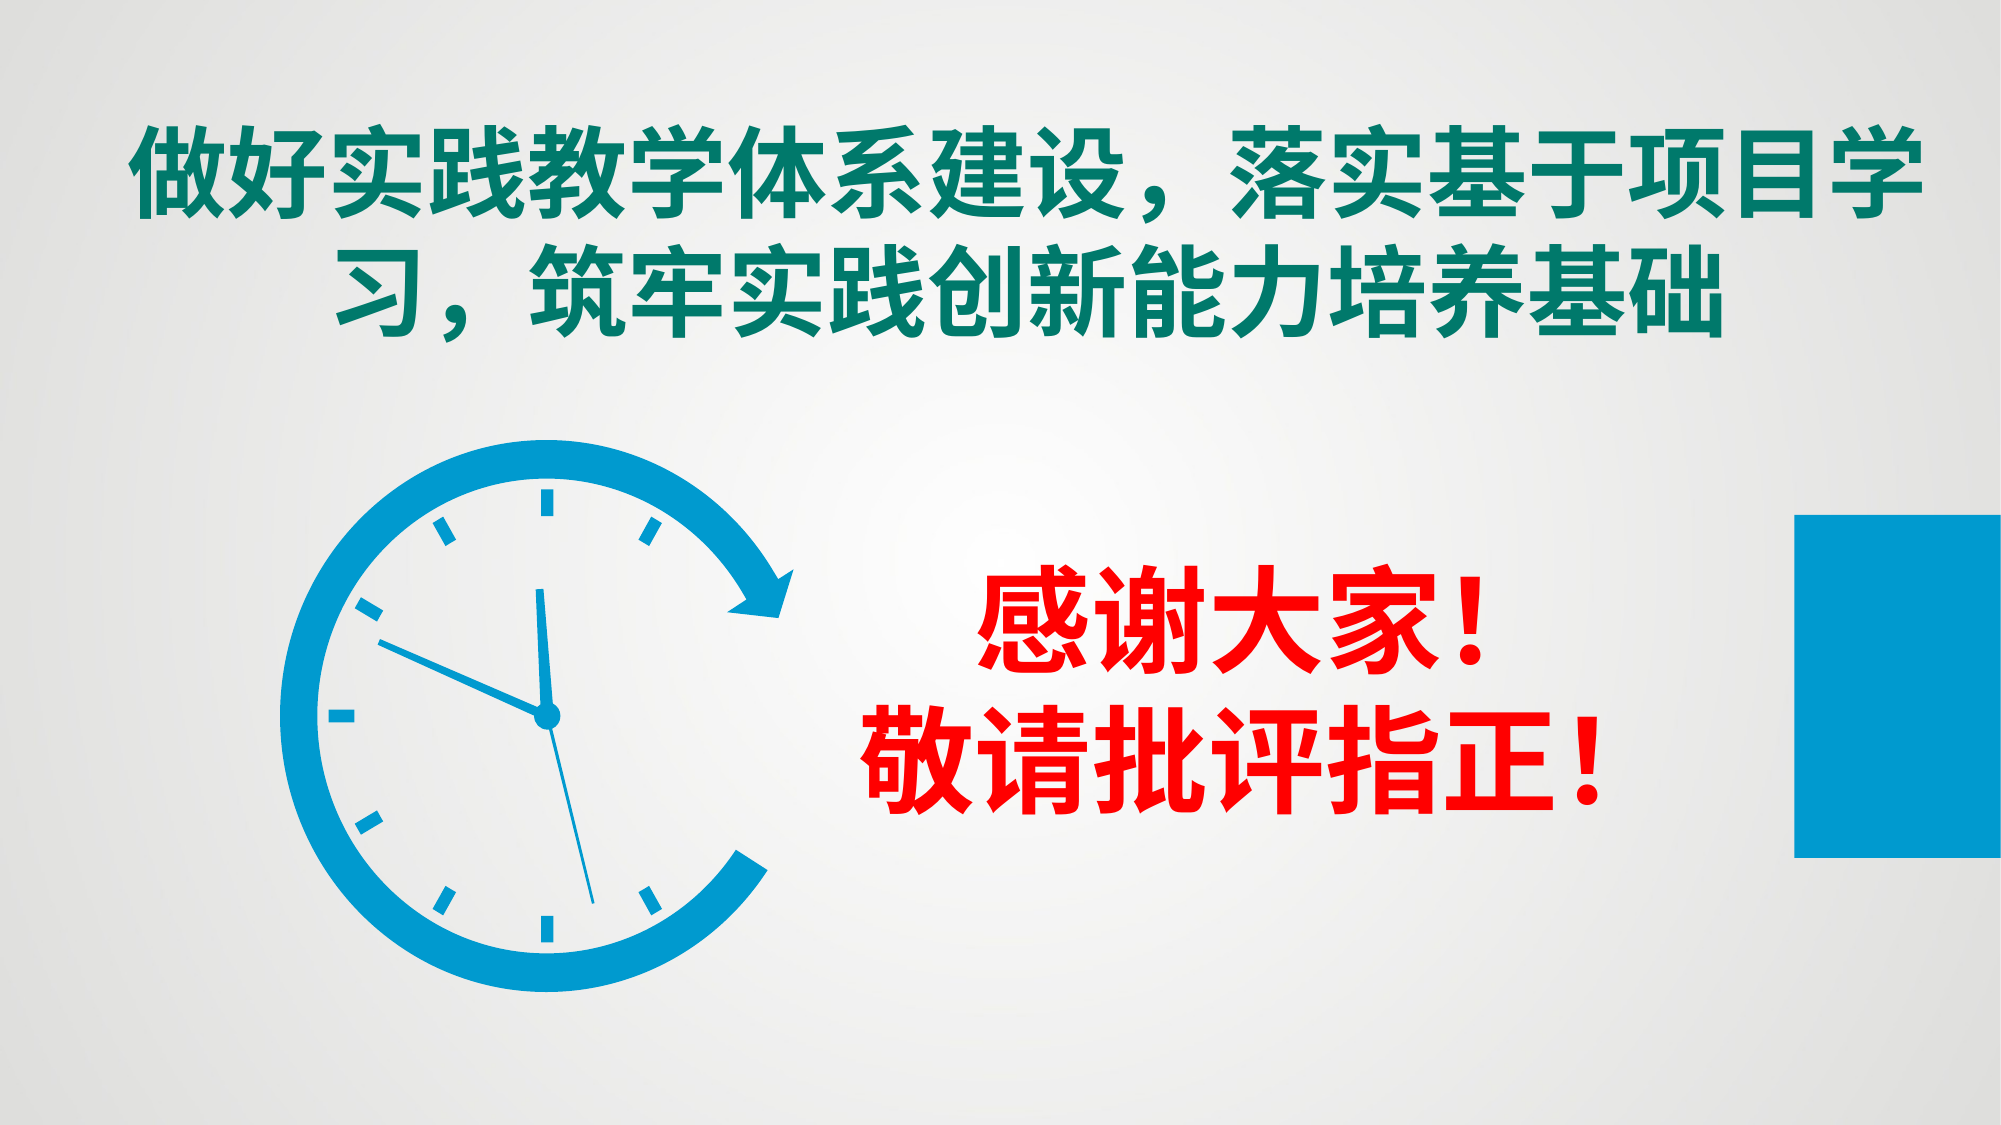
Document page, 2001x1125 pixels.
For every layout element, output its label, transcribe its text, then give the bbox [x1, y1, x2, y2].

text_box 做好实践教学体系建设，落实基于项目学习，筑牢实践创新能力培养基础 [51, 102, 2001, 358]
picture [0, 0, 2001, 1125]
text_box [280, 440, 794, 993]
title 感谢大家！ 敬请批评指正！ [817, 617, 1717, 760]
text_box [1794, 514, 2001, 858]
